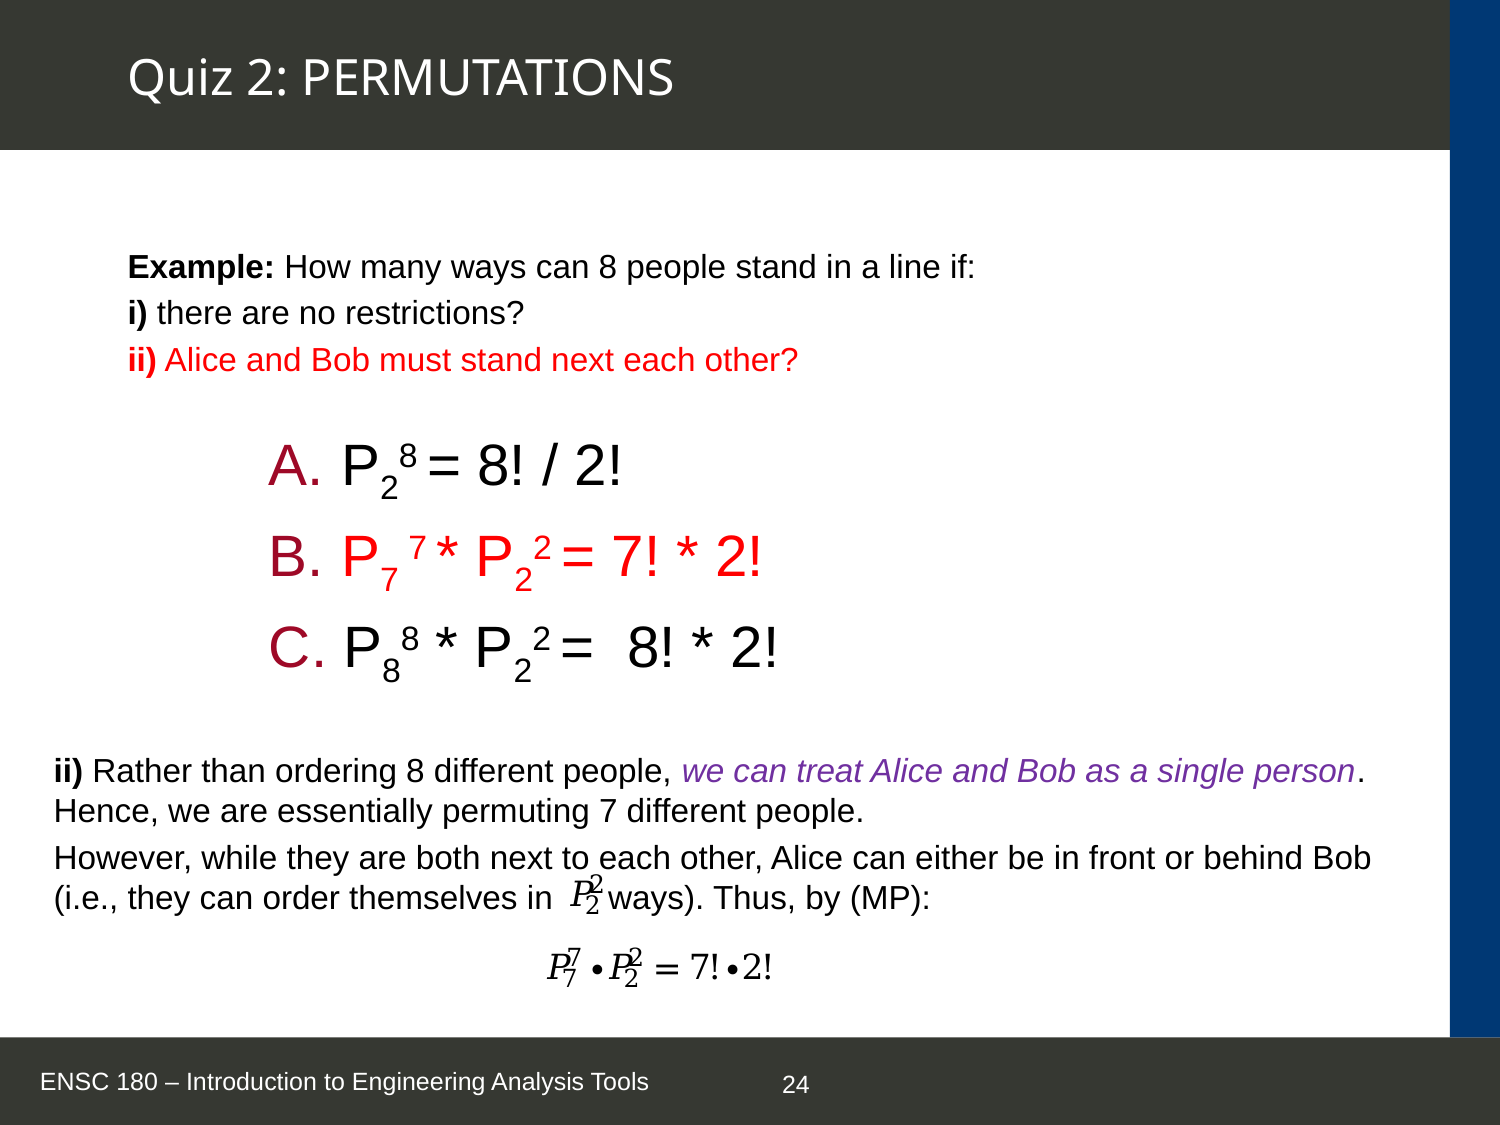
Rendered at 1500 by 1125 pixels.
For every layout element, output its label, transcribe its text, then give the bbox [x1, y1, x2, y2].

list Example: How many ways can 8 people stand in a line if: i) there are no restrictions? ii) Alice and Bob must stand next each other? [112, 237, 1388, 411]
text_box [539, 945, 776, 1026]
title Quiz 2: PERMUTATIONS [112, 37, 1450, 138]
text_box P28 = 8! / 2! P7 7 * P22 = 7! * 2! P88 * P22 = 8! * 2! [254, 419, 1053, 749]
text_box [549, 872, 624, 953]
text_box ii) Rather than ordering 8 different people, we can treat Alice and Bob as a single person. Hence, we are essentially permuting 7 different people. However, while they are both next to each other, Alice can either be in front or behind Bob (i.e., they can order themselves in ways). Thus, by (MP): [38, 742, 1400, 924]
footer ENSC 180 – Introduction to Engineering Analysis Tools [24, 1057, 740, 1113]
